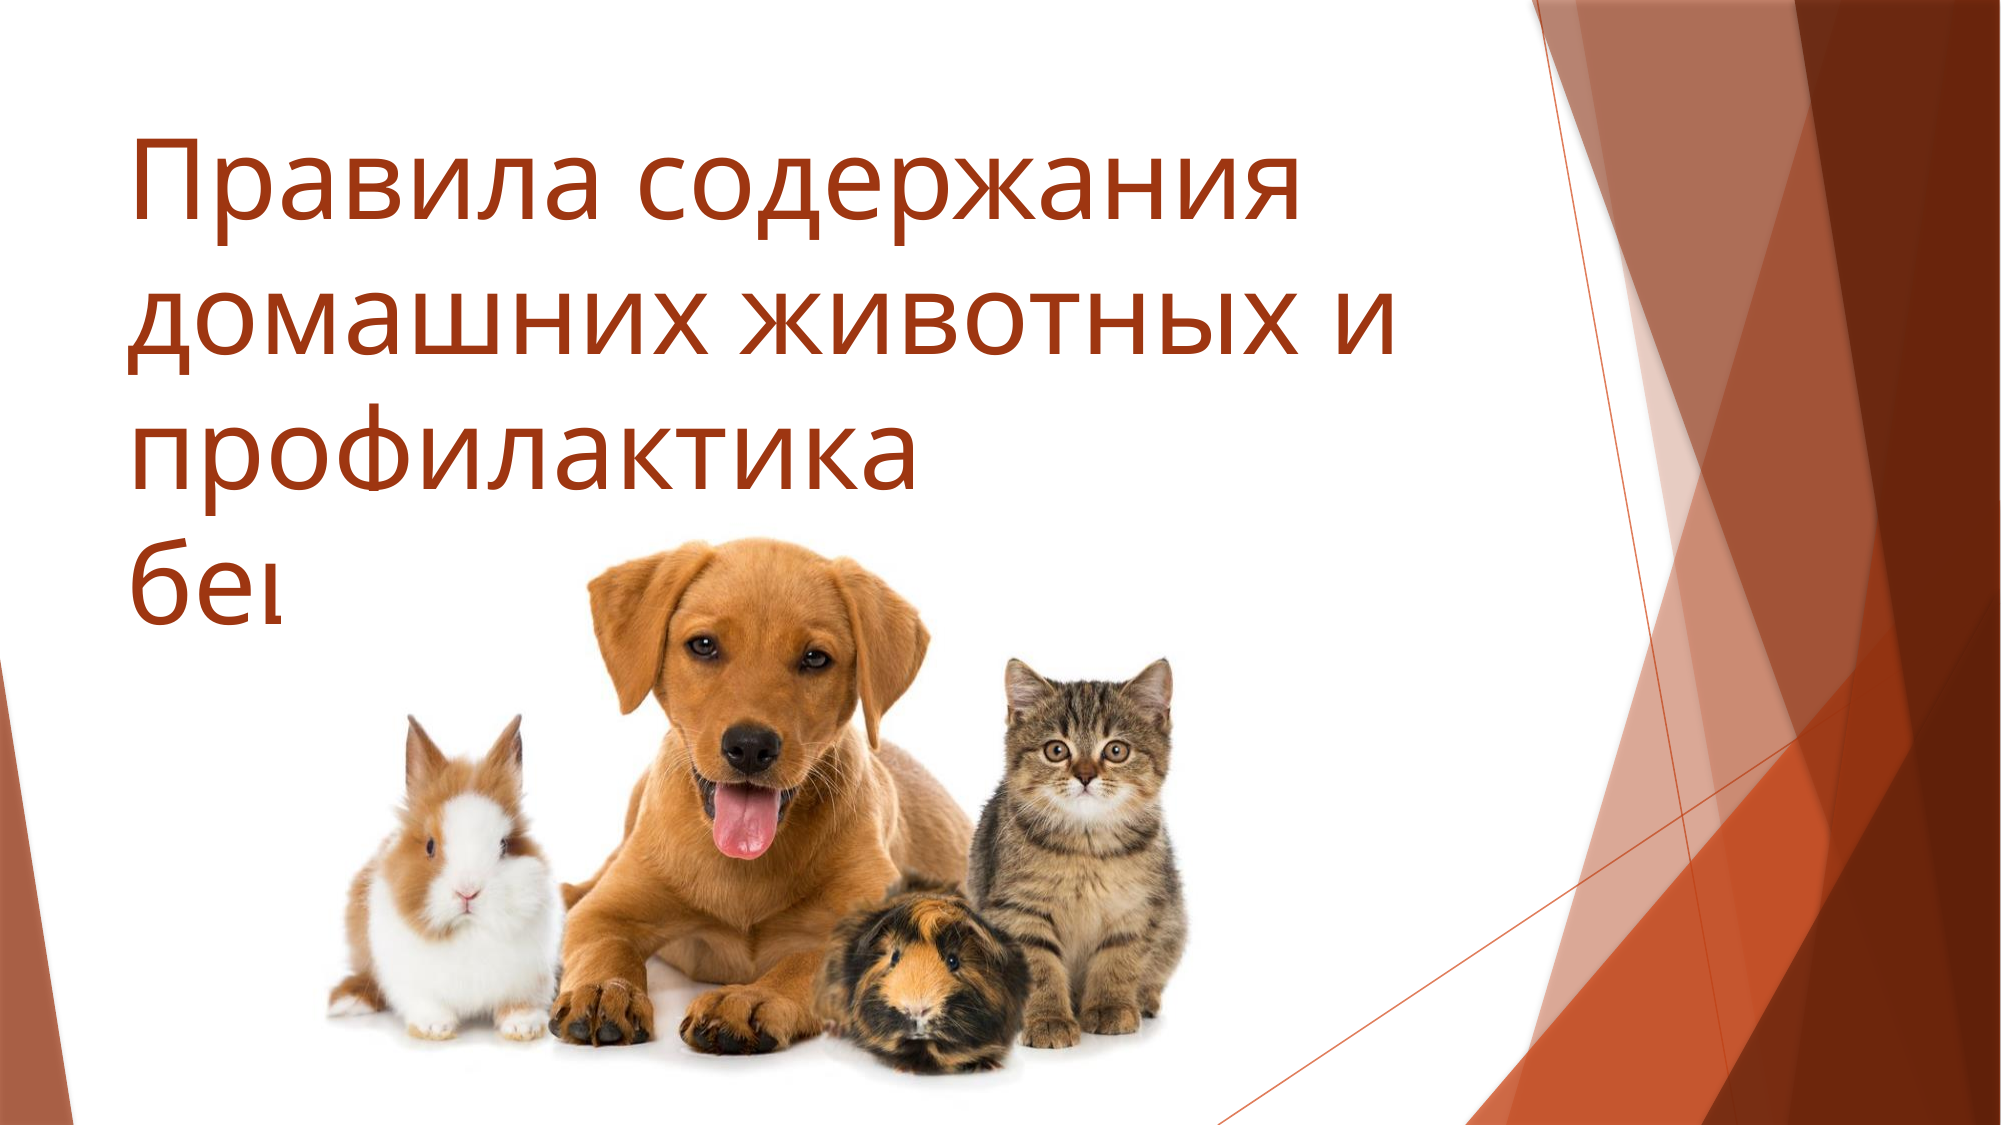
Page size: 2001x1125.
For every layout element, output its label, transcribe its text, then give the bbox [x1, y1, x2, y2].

title Правила содержания домашних животных и профилактика бешенства [111, 99, 1522, 276]
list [280, 490, 1237, 1111]
